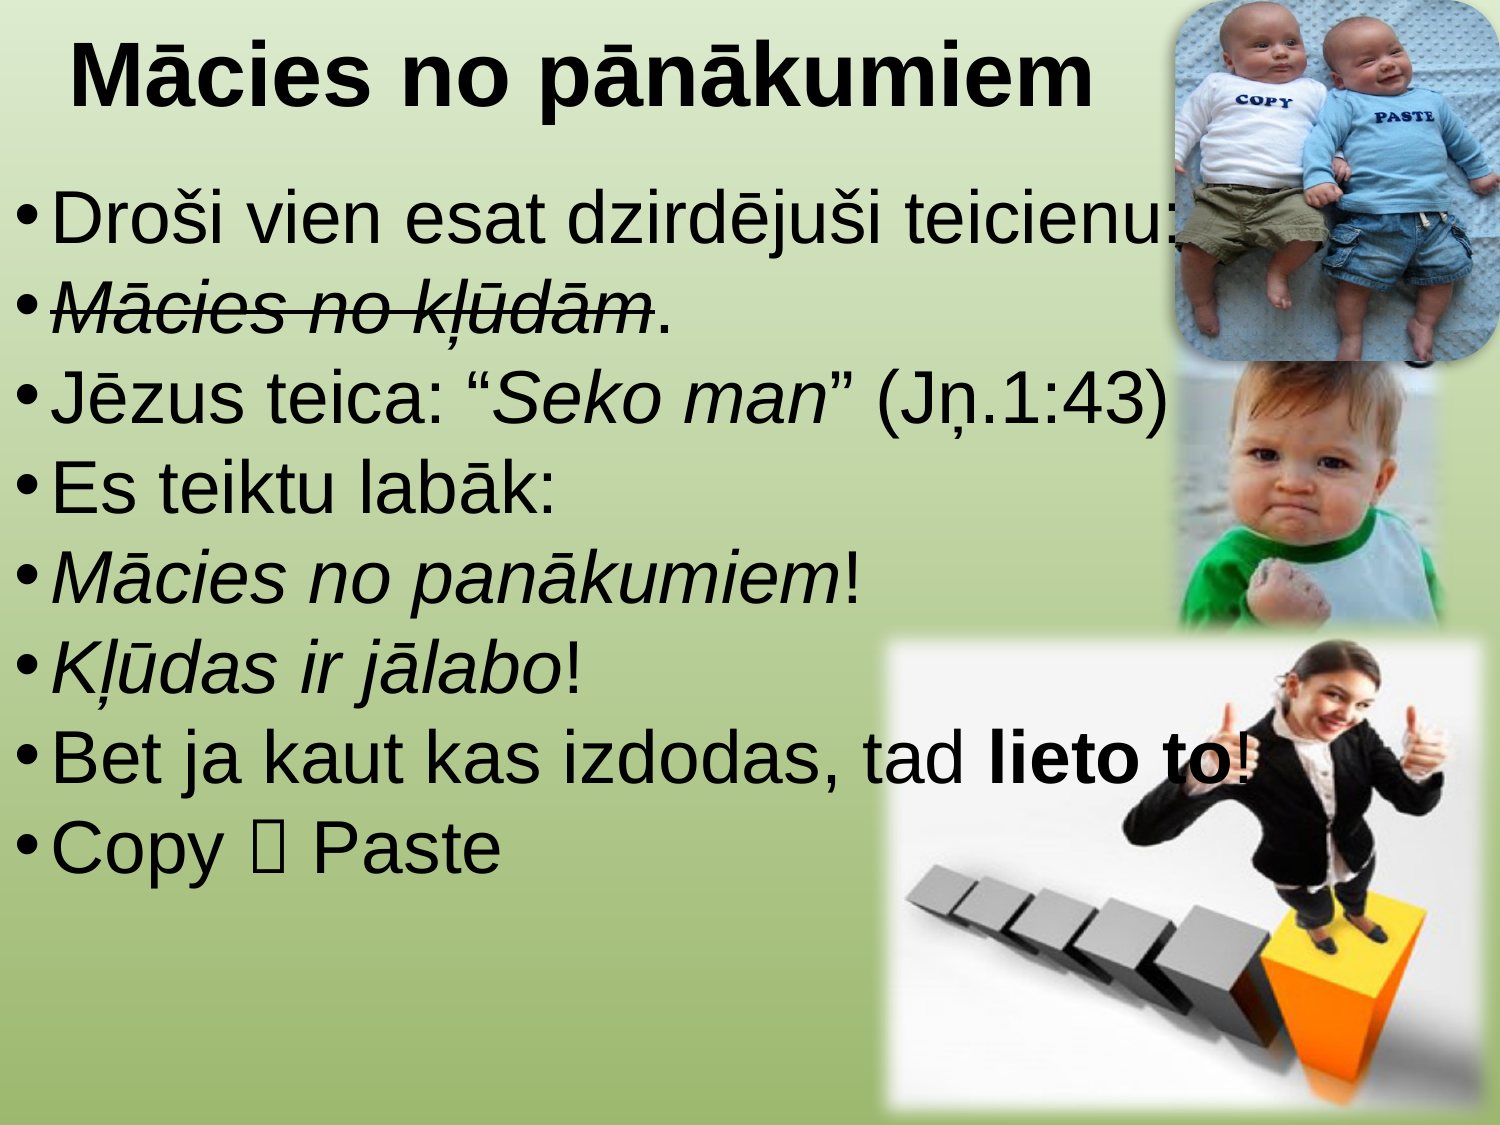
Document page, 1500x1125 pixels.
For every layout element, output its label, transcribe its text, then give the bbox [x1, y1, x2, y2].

title Mācies no pānākumiem [0, 0, 1166, 140]
text_box Droši vien esat dzirdējuši teicienu: Mācies no kļūdām. Jēzus teica: “Seko man” (Jņ.1:43) Es teiktu labāk: Mācies no panākumiem! Kļūdas ir jālabo! Bet ja kaut kas izdodas, tad lieto to! Copy  Paste [0, 160, 1162, 1076]
picture [868, 0, 1500, 1125]
